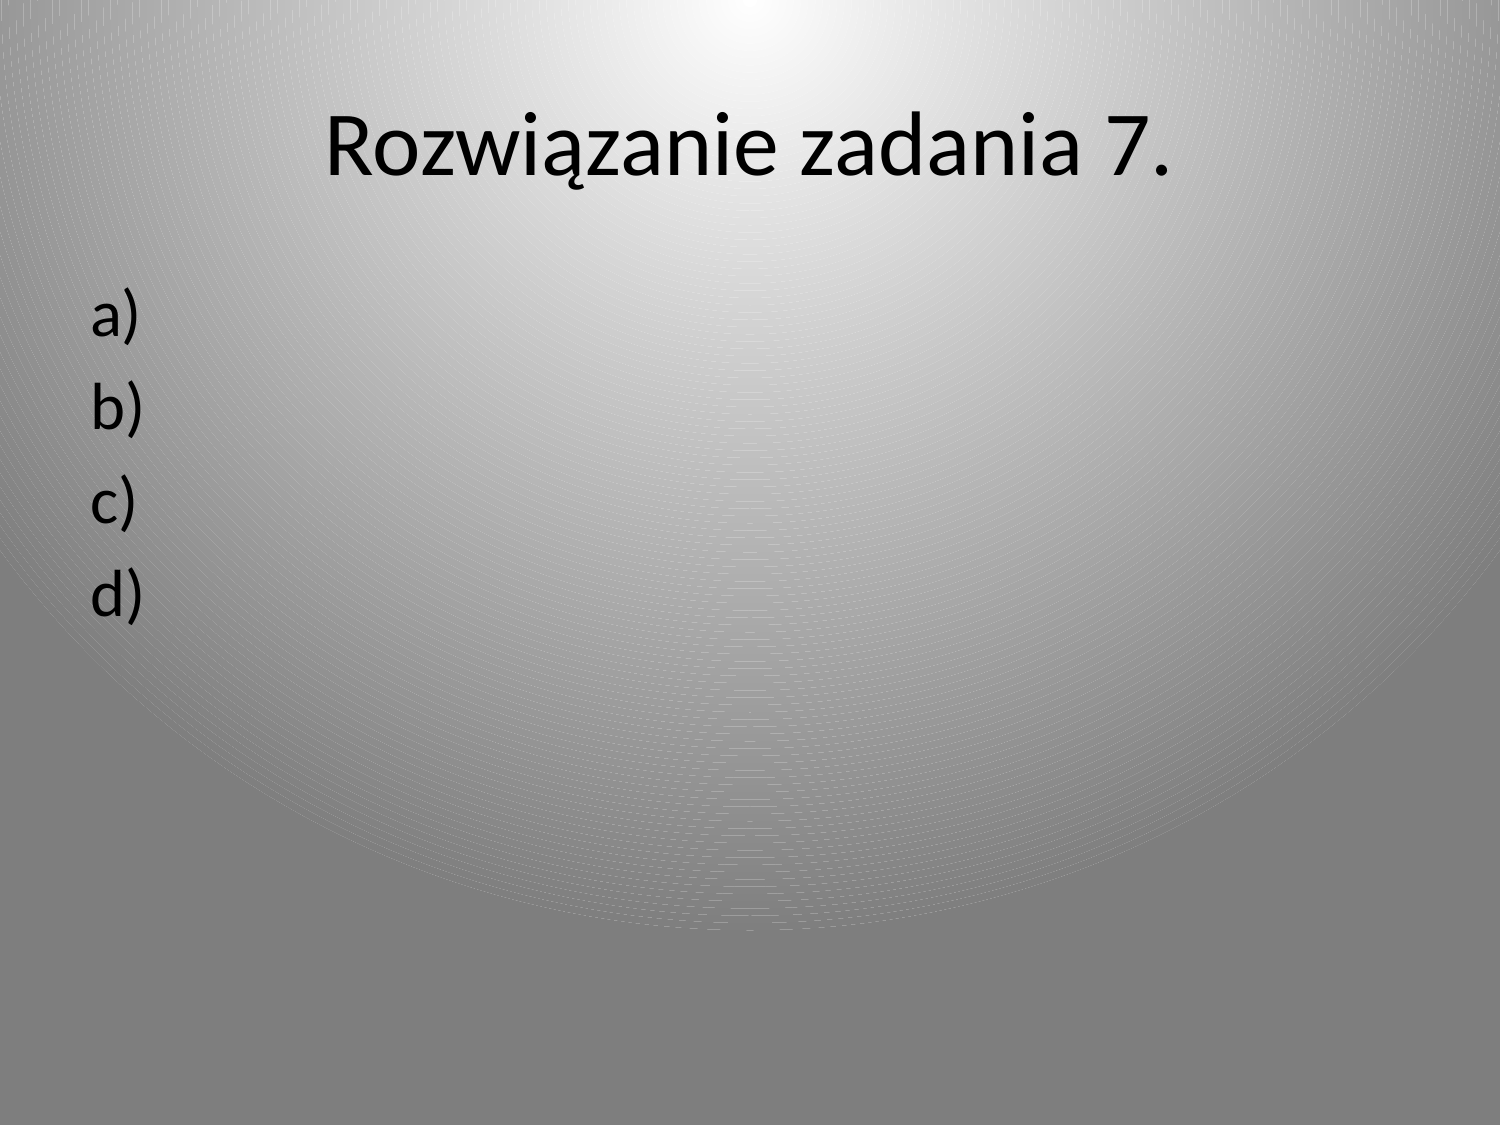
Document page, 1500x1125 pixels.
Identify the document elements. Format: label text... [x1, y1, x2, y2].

title Rozwiązanie zadania 7. [75, 45, 1425, 233]
